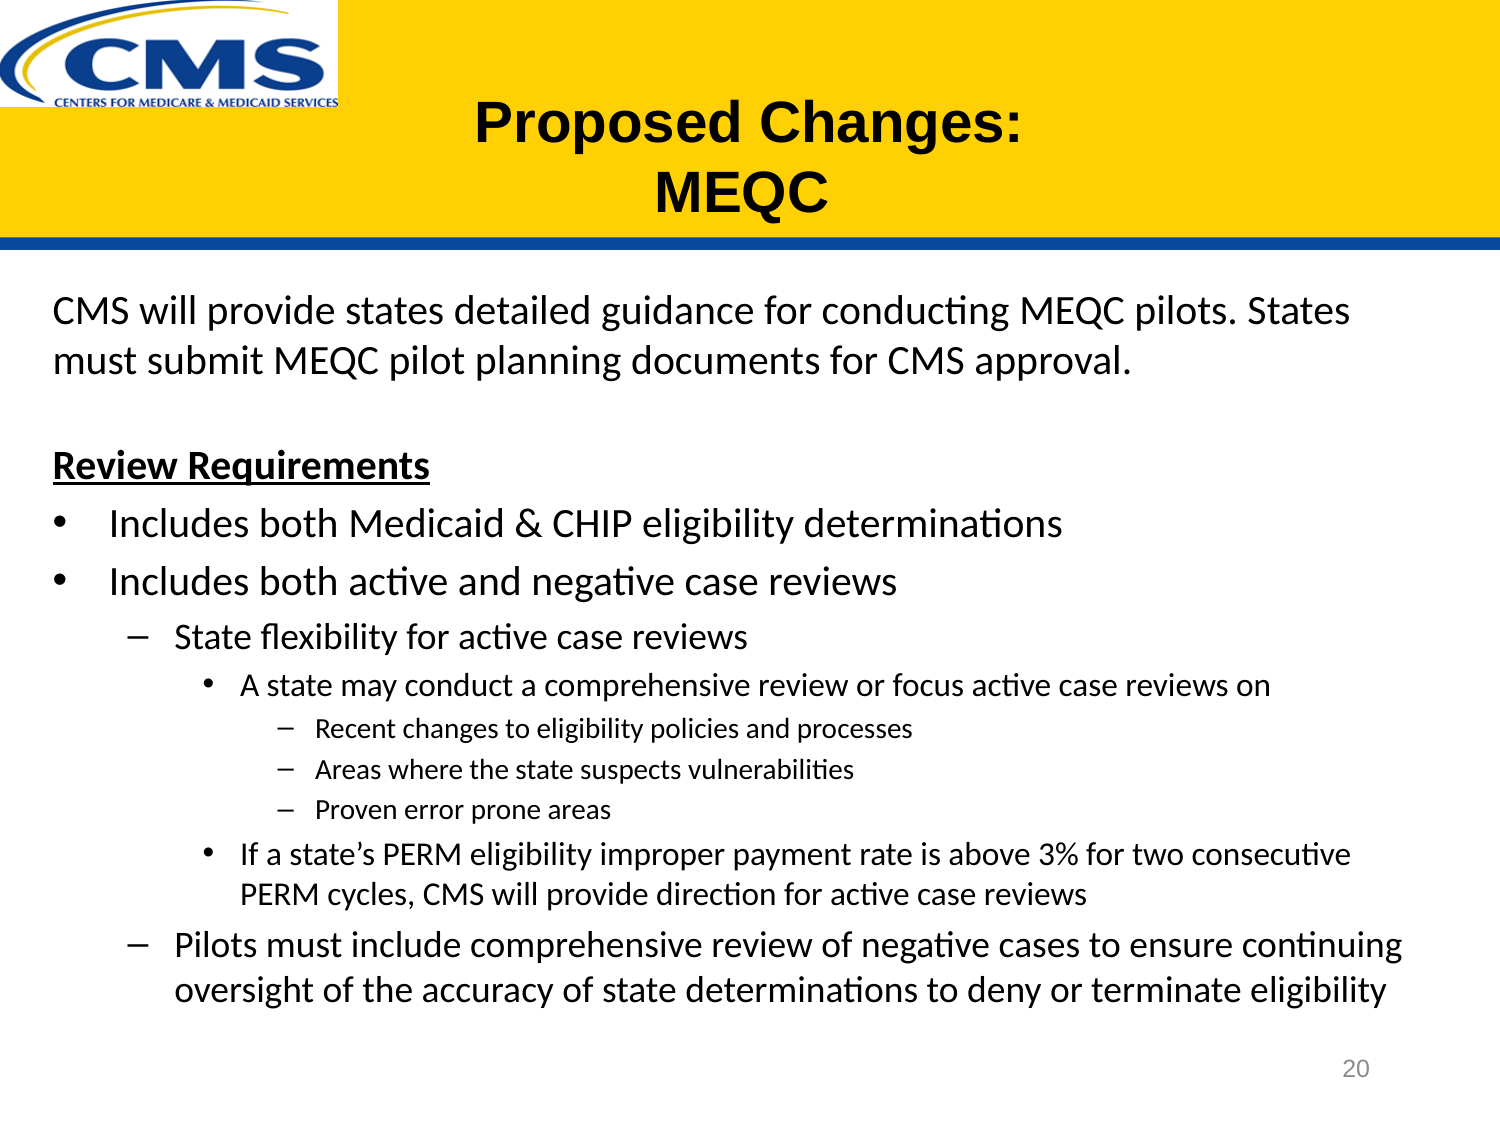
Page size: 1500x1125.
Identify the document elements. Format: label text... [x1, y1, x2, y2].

picture [0, 0, 338, 108]
list CMS will provide states detailed guidance for conducting MEQC pilots. States must submit MEQC pilot planning documents for CMS approval. Review Requirements Includes both Medicaid & CHIP eligibility determinations Includes both active and negative case reviews State flexibility for active case reviews A state may conduct a comprehensive review or focus active case reviews on Recent changes to eligibility policies and processes Areas where the state suspects vulnerabilities Proven error prone areas If a state’s PERM eligibility improper payment rate is above 3% for two consecutive PERM cycles, CMS will provide direction for active case reviews Pilots must include comprehensive review of negative cases to ensure continuing oversight of the accuracy of state determinations to deny or terminate eligibility [37, 275, 1438, 1075]
title Proposed Changes: MEQC [0, 0, 1500, 238]
slide_number 20 [1275, 1037, 1438, 1098]
